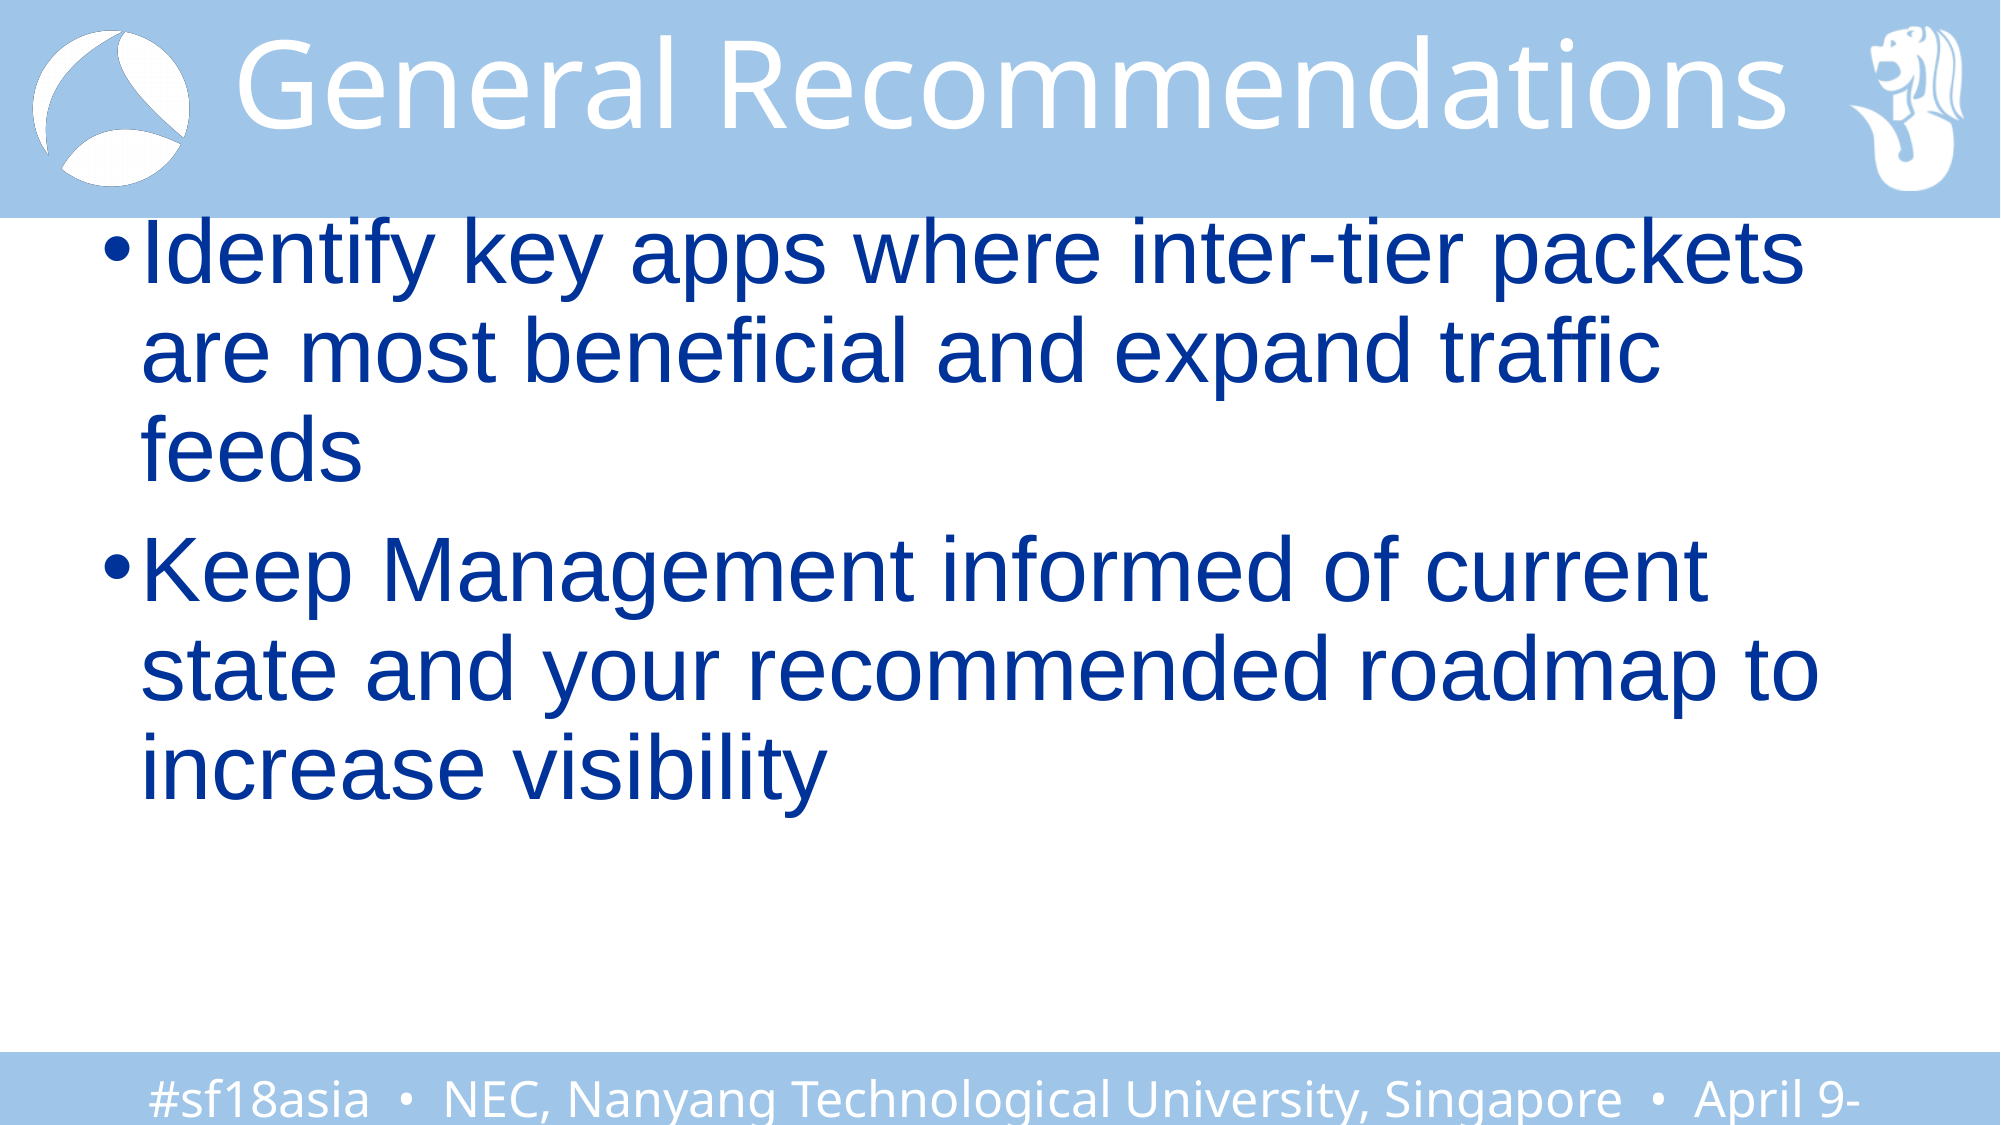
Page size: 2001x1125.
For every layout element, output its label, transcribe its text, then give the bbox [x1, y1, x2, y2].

list Identify key apps where inter-tier packets are most beneficial and expand traffic feeds Keep Management informed of current state and your recommended roadmap to increase visibility [86, 188, 1914, 1051]
picture [32, 155, 190, 187]
title General Recommendations [31, 24, 1994, 155]
picture [1849, 155, 1964, 191]
